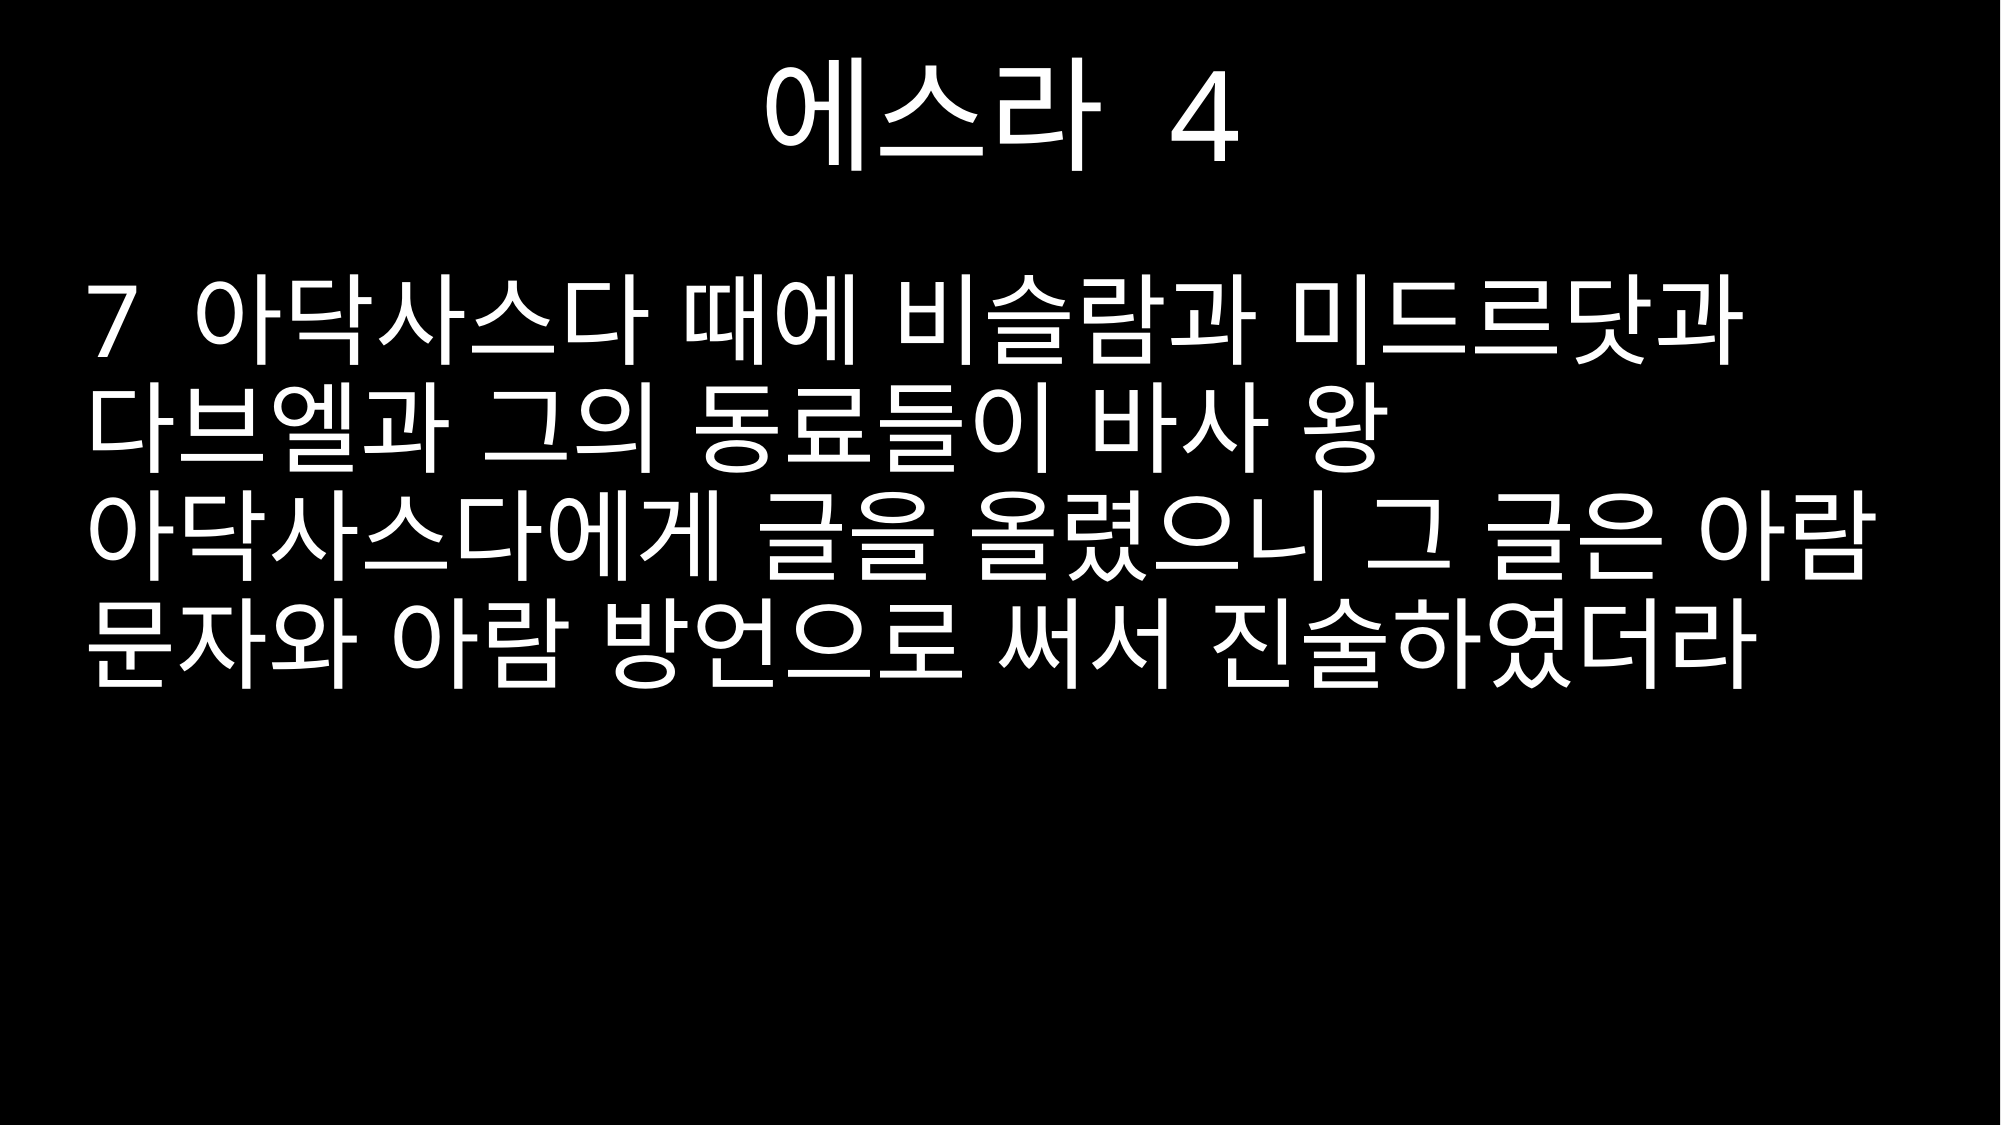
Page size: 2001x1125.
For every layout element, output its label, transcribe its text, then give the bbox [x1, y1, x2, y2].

footer 에스라 4 [0, 32, 2000, 192]
list 7 아닥사스다 때에 비슬람과 미드르닷과 다브엘과 그의 동료들이 바사 왕 아닥사스다에게 글을 올렸으니 그 글은 아람 문자와 아람 방언으로 써서 진술하였더라 [69, 263, 1953, 423]
picture [0, 0, 2001, 1125]
